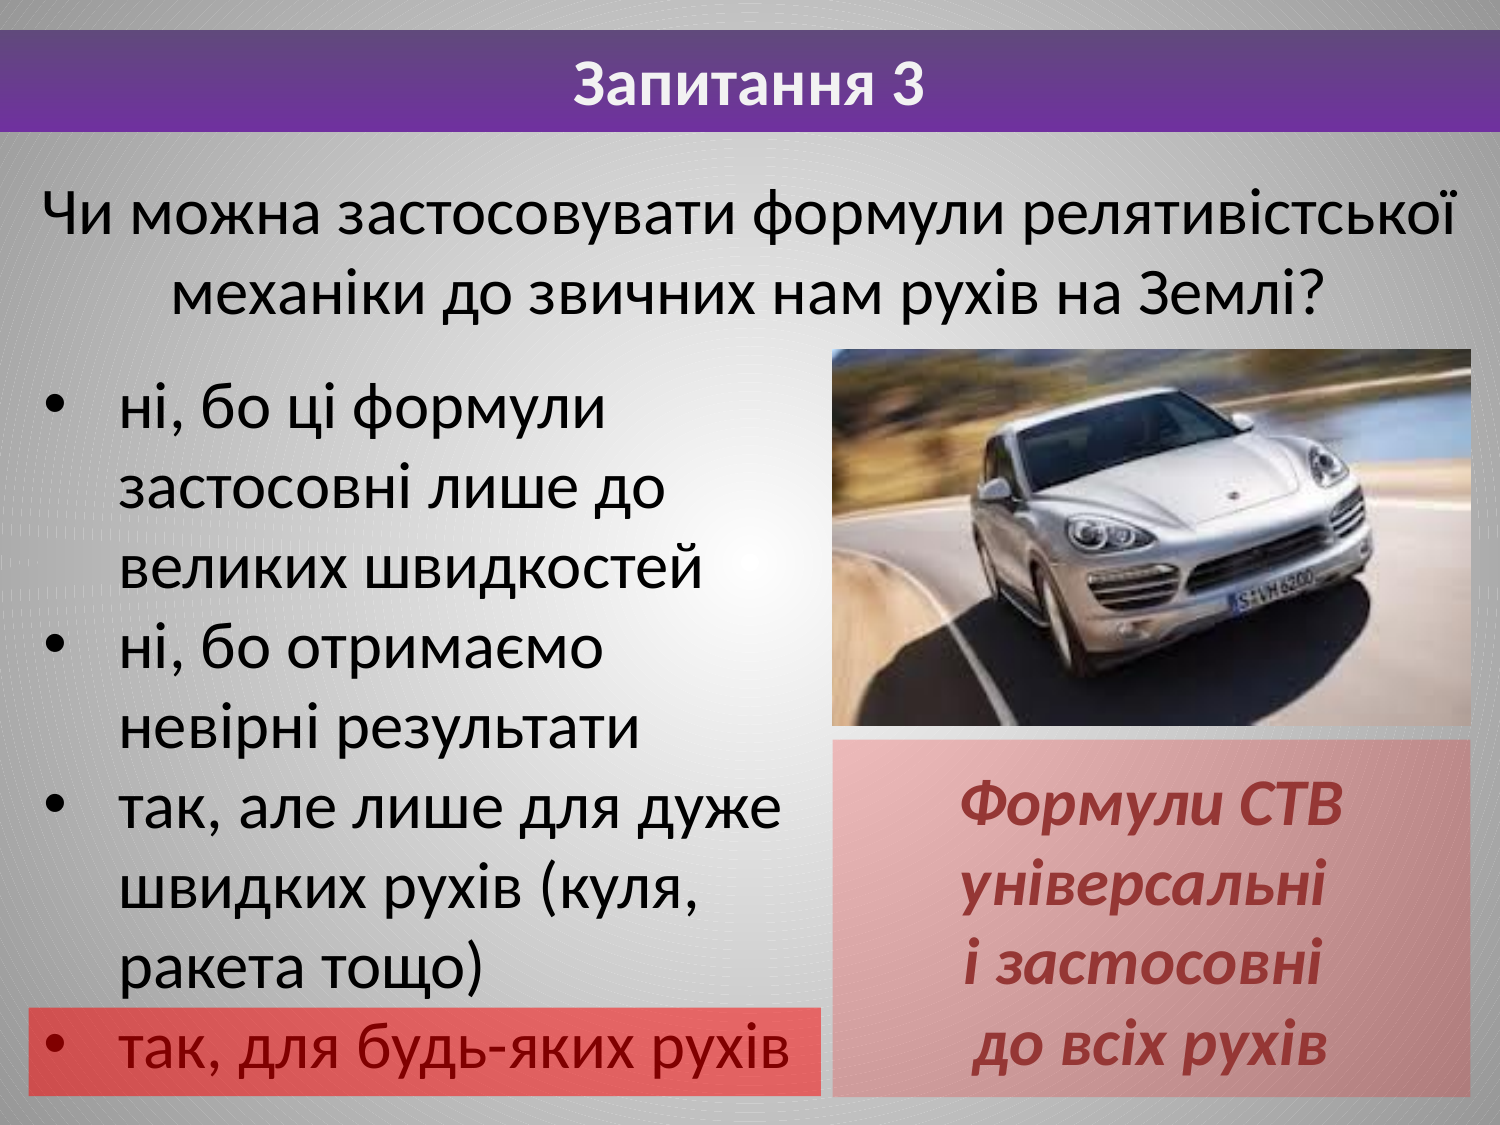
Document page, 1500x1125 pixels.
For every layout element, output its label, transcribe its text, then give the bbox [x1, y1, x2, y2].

text_box ні, бо ці формули застосовні лише до великих швидкостей ні, бо отримаємо невірні результати так, але лише для дуже швидких рухів (куля, ракета тощо) так, для будь-яких рухів [28, 354, 833, 1090]
text_box Формули СТВ універсальні і застосовні до всіх рухів [830, 738, 1473, 1099]
picture [832, 349, 1472, 727]
text_box Чи можна застосовувати формули релятивістської механіки до звичних нам рухів на Землі? [0, 160, 1500, 336]
text_box [26, 1006, 823, 1098]
text_box Запитання 3 [0, 30, 1500, 132]
